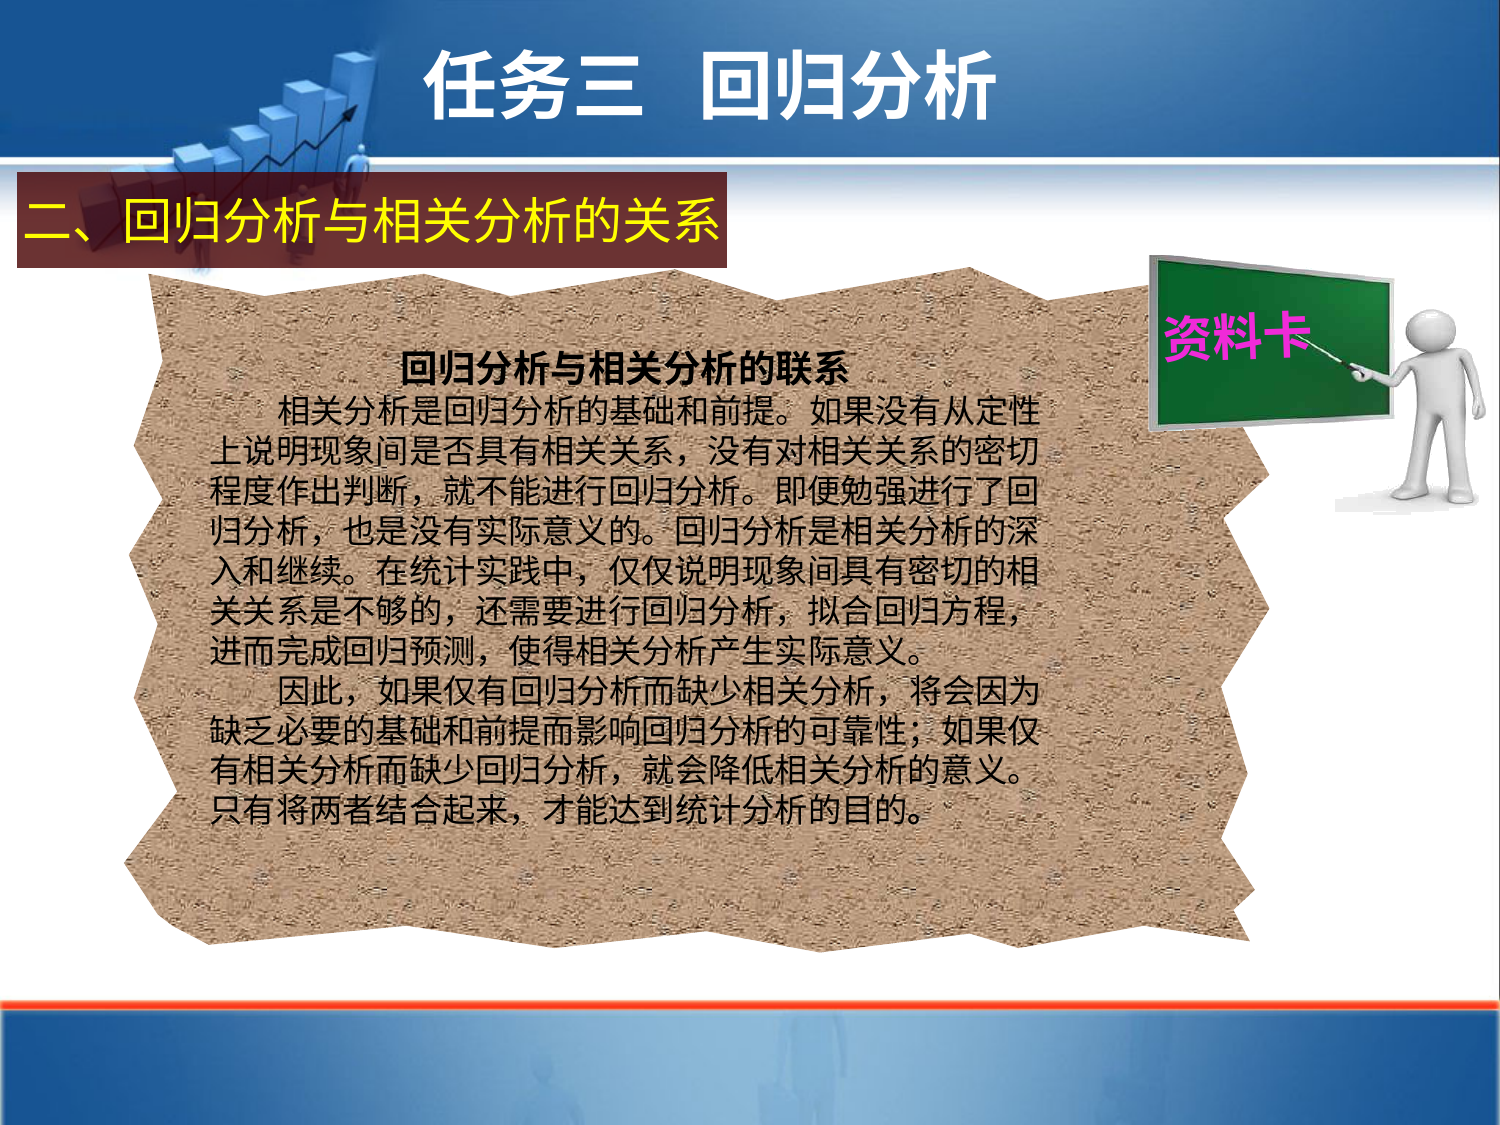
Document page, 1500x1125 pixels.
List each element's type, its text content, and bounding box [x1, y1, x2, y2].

text_box 二、回归分析与相关分析的关系 [17, 172, 727, 268]
text_box [123, 267, 1270, 953]
picture [0, 0, 1500, 1125]
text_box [1130, 255, 1500, 520]
text_box 任务三 回归分析 [407, 30, 1341, 136]
text_box 回归分析与相关分析的联系 相关分析是回归分析的基础和前提。如果没有从定性上说明现象间是否具有相关关系，没有对相关关系的密切程度作出判断，就不能进行回归分析。即便勉强进行了回归分析，也是没有实际意义的。回归分析是相关分析的深入和继续。在统计实践中，仅仅说明现象间具有密切的相关关系是不够的，还需要进行回归分析，拟合回归方程，进而完成回归预测，使得相关分析产生实际意义。 因此，如果仅有回归分析而缺少相关分析，将会因为缺乏必要的基础和前提而影响回归分析的可靠性；如果仅有相关分析而缺少回归分析，就会降低相关分析的意义。只有将两者结合起来，才能达到统计分析的目的。 [194, 337, 1057, 837]
